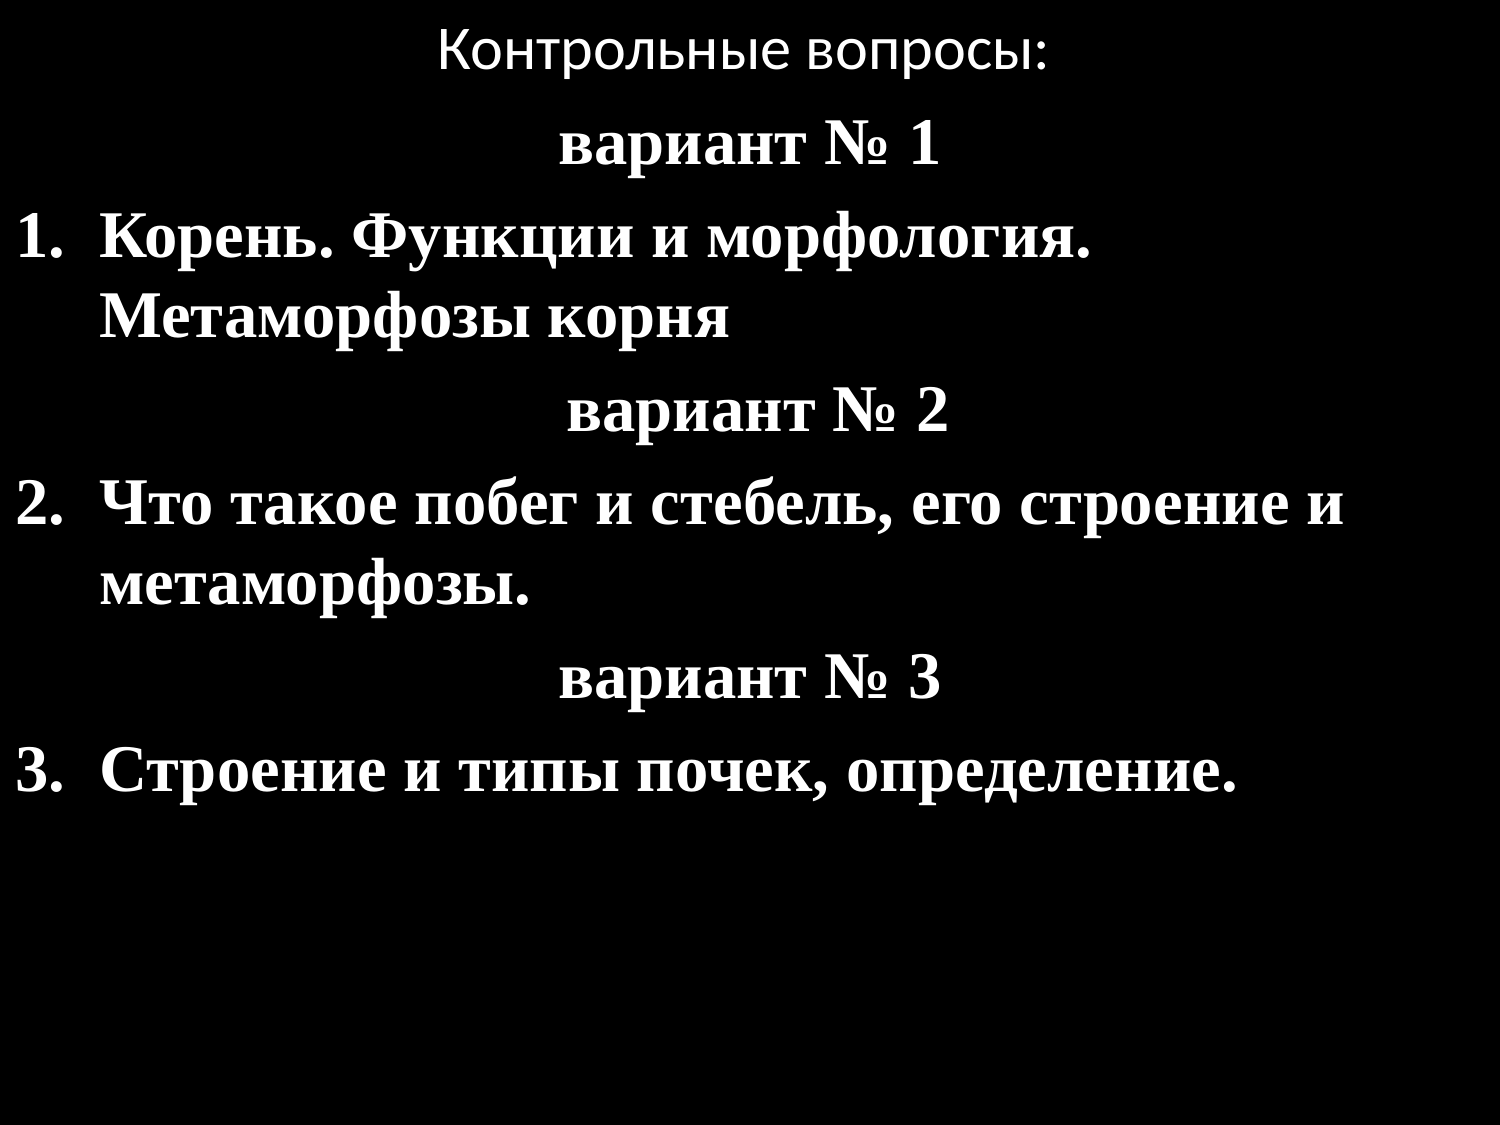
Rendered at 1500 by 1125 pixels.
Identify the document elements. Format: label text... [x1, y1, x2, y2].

list вариант № 1 Корень. Функции и морфология. Метаморфозы корня вариант № 2 Что такое побег и стебель, его строение и метаморфозы. вариант № 3 Строение и типы почек, определение. [0, 90, 1500, 1125]
title Контрольные вопросы: [69, 0, 1420, 90]
